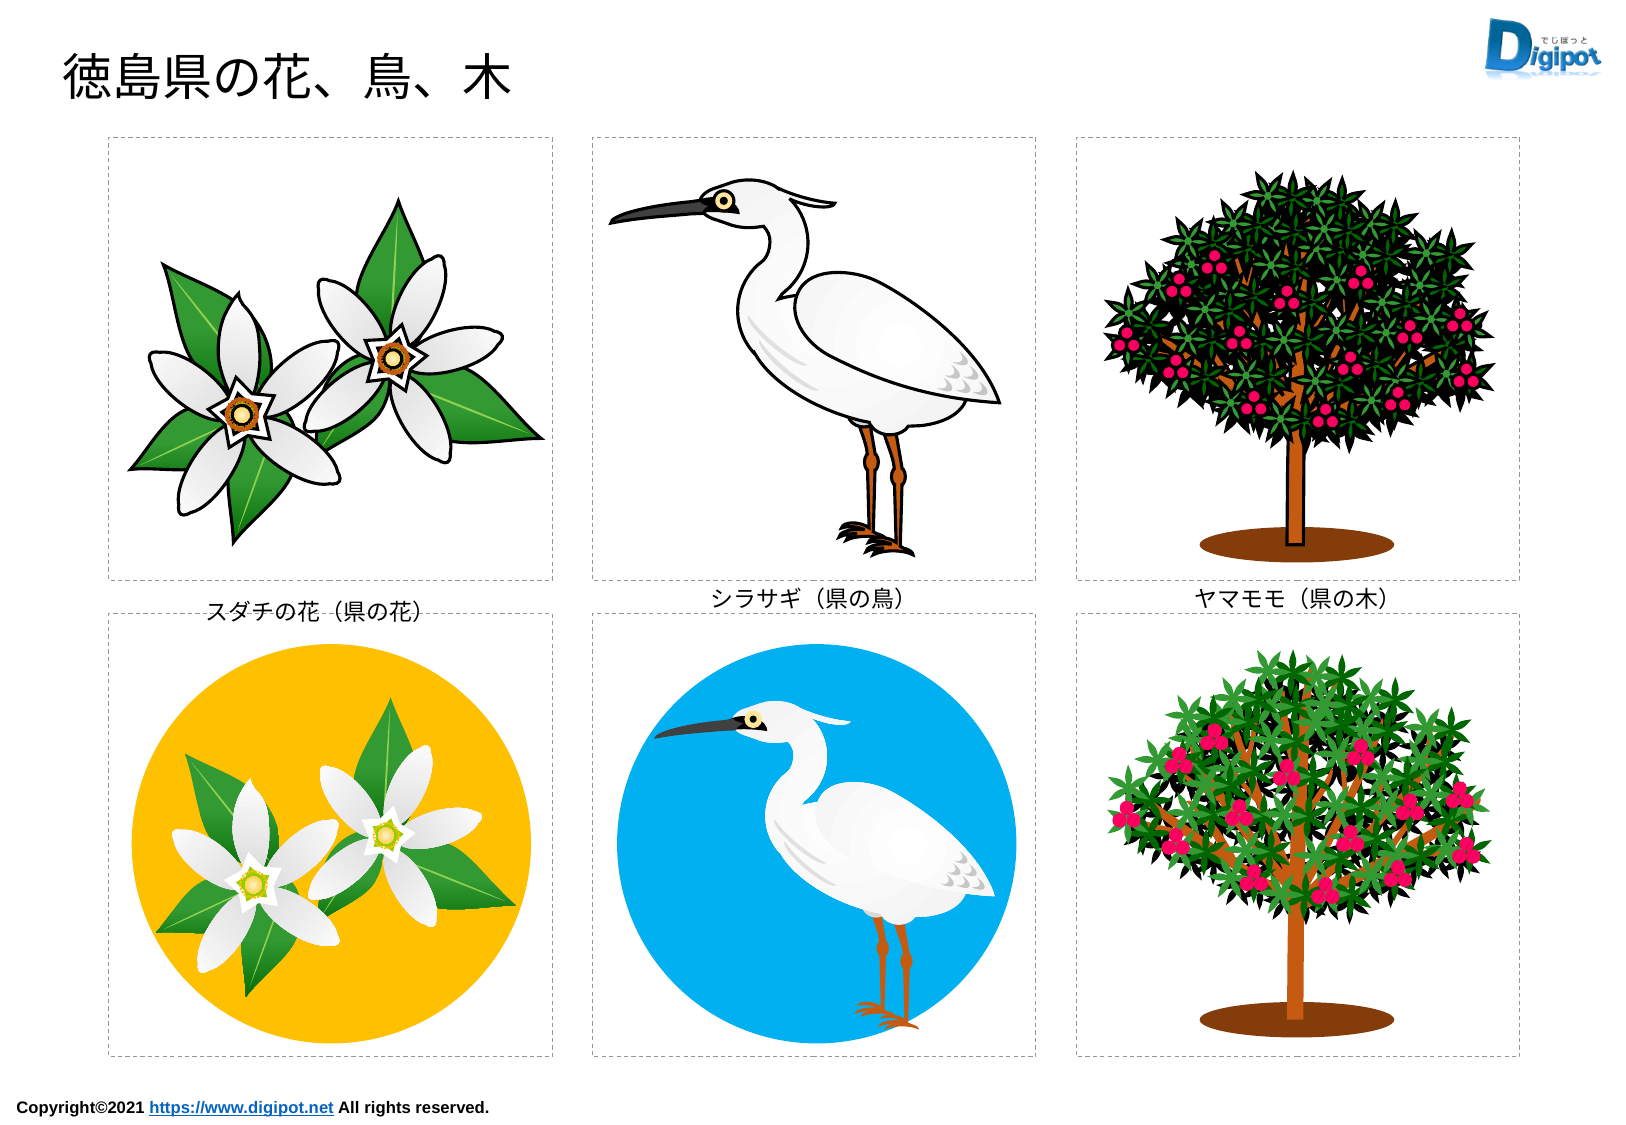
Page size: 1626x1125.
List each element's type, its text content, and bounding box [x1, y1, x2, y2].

text_box ヤマモモ（県の木） [1071, 577, 1525, 620]
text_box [617, 644, 1017, 1044]
text_box 徳島県の花、鳥、木 [47, 38, 528, 113]
text_box シラサギ（県の鳥） [587, 577, 1041, 620]
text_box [1106, 642, 1490, 1038]
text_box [1106, 166, 1490, 563]
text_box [131, 644, 531, 1044]
text_box スダチの花（県の花） [94, 589, 548, 632]
picture [1485, 18, 1602, 82]
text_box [609, 179, 1015, 555]
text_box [124, 200, 547, 547]
